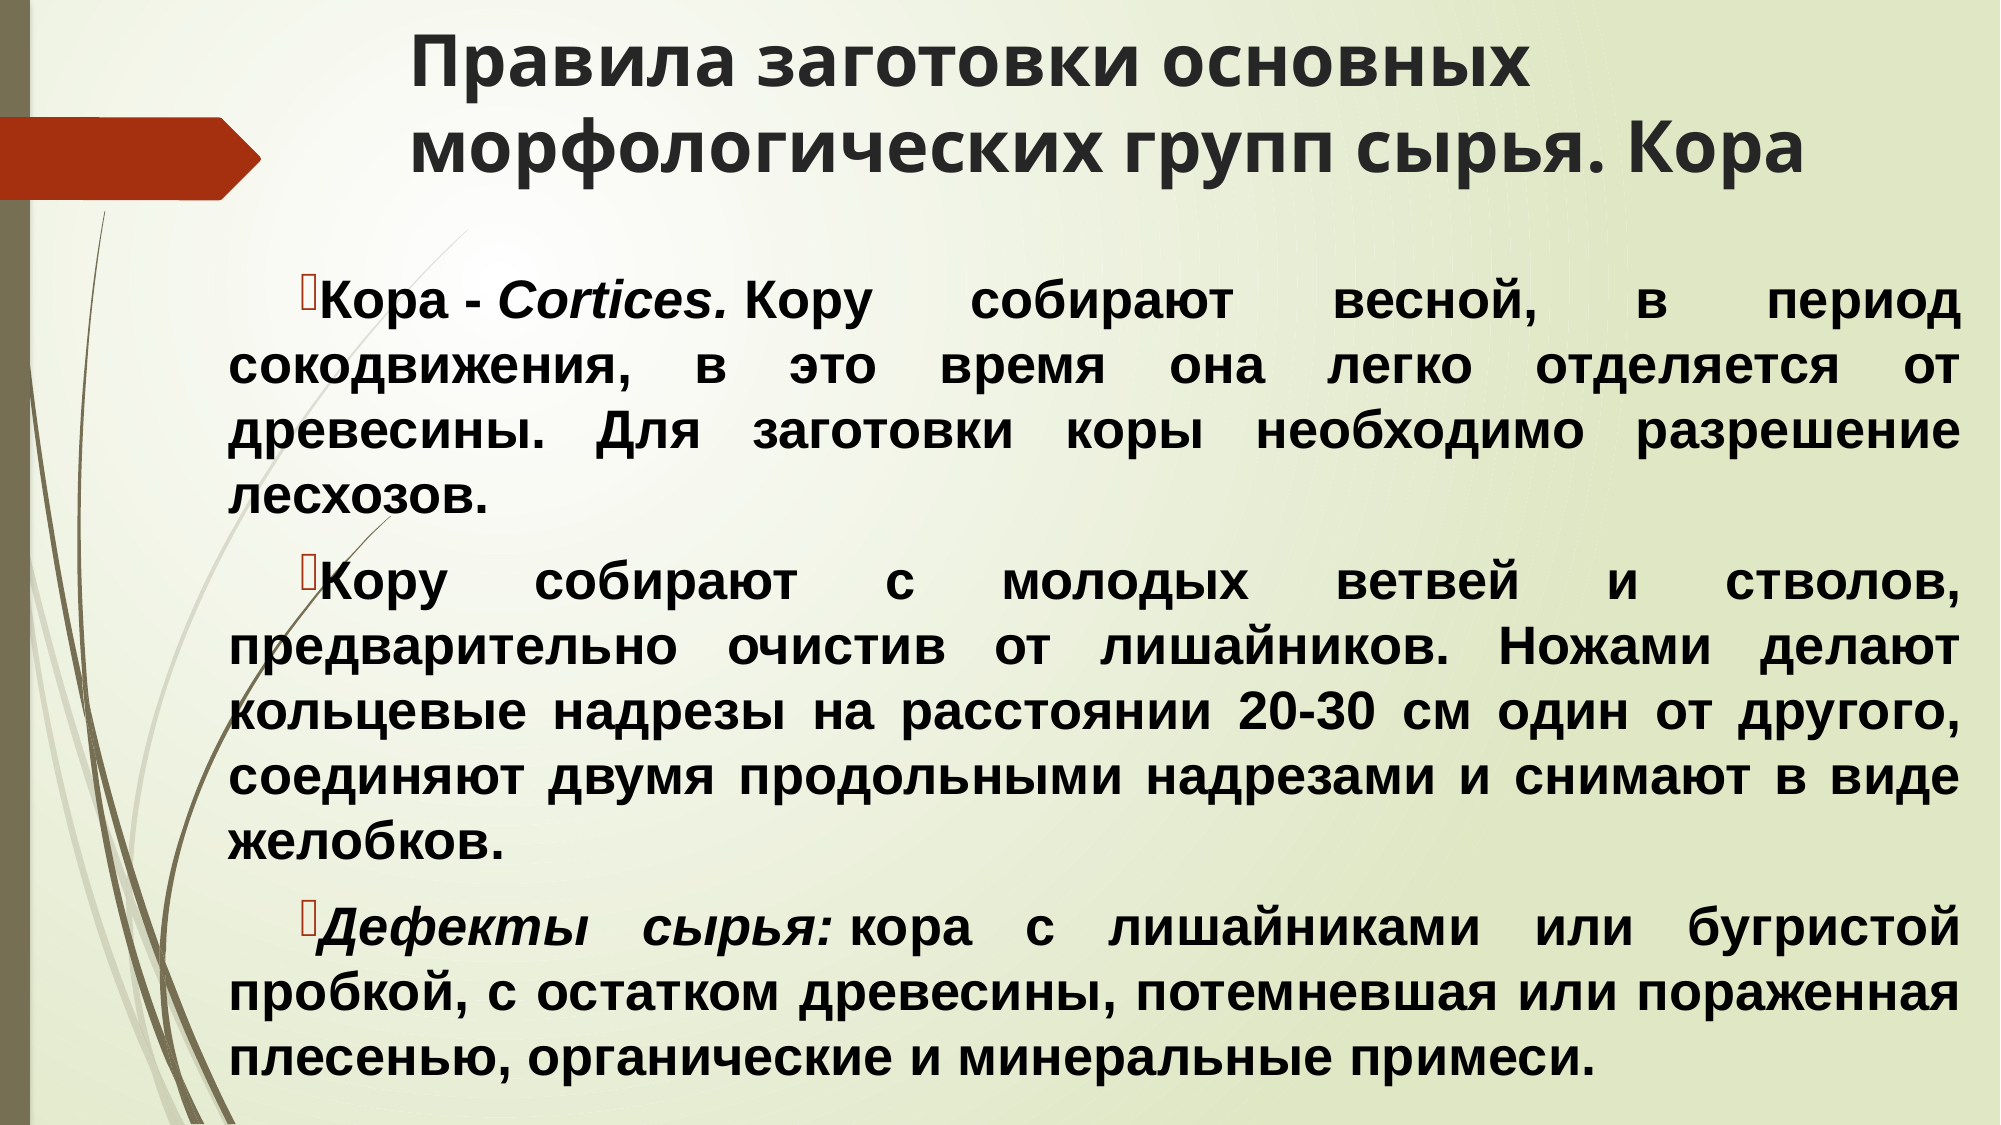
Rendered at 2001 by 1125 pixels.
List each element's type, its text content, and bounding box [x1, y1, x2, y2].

title Правила заготовки основных морфологических групп сырья. Кора [393, 6, 1855, 217]
list Кора - Cortices. Кору собирают весной, в период сокодвижения, в это время она легко отделяется от древесины. Для заготовки коры необходимо разрешение лесхозов. Кору собирают с молодых ветвей и стволов, предварительно очистив от лишайников. Ножами делают кольцевые надрезы на расстоянии 20-30 см один от другого, соединяют двумя продольными надрезами и снимают в виде желобков. Дефекты сырья: кора с лишайниками или бугристой пробкой, с остатком древесины, потемневшая или пораженная плесенью, органические и минеральные примеси. [157, 257, 1979, 1125]
